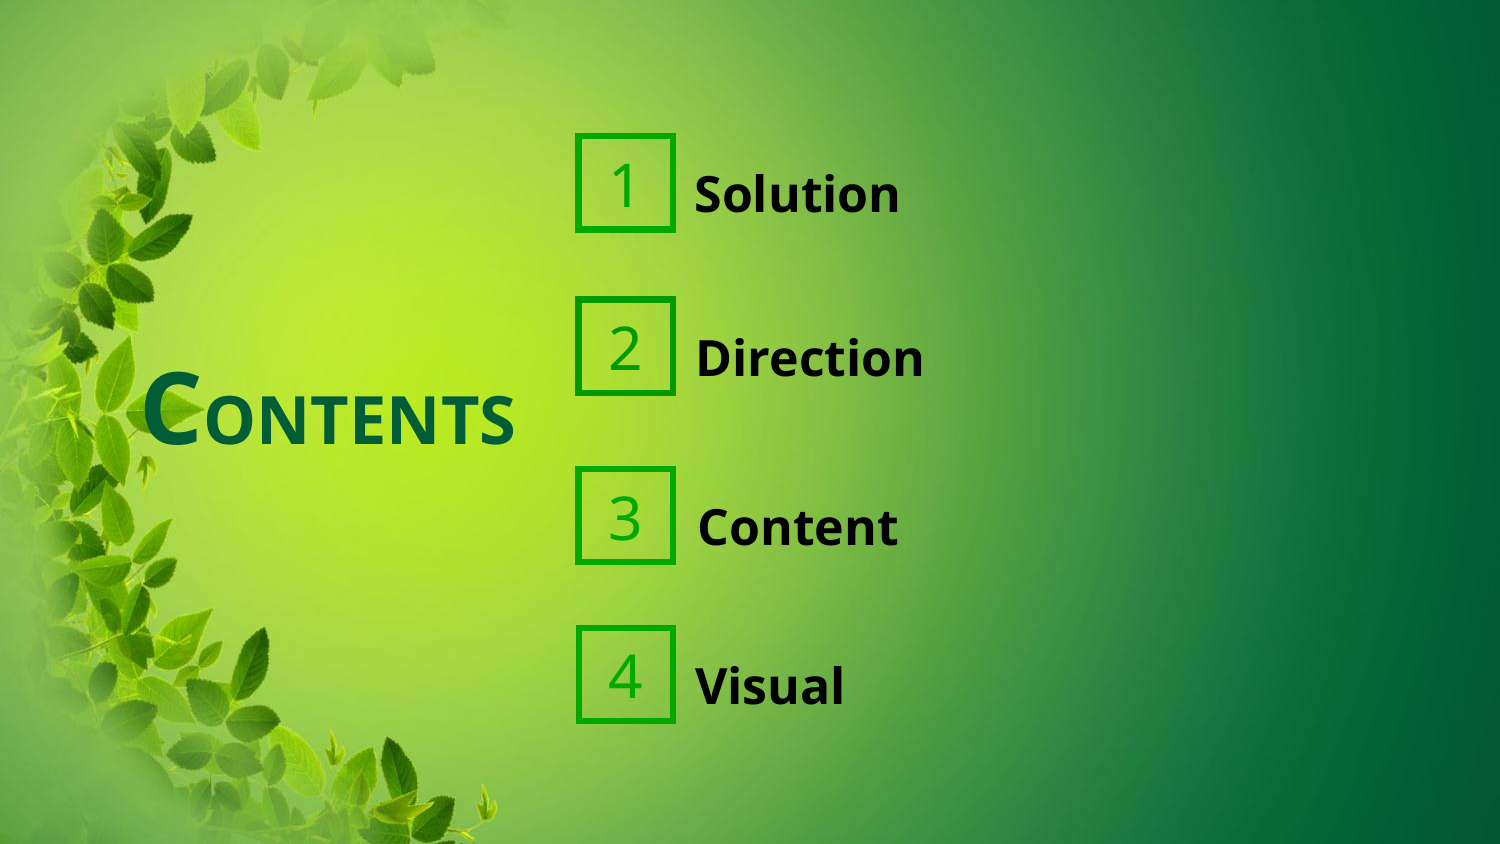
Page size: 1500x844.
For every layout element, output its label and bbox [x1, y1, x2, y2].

picture [0, 0, 1500, 844]
text_box [578, 135, 674, 230]
text_box [578, 468, 674, 563]
text_box [578, 627, 674, 722]
text_box [578, 299, 674, 393]
